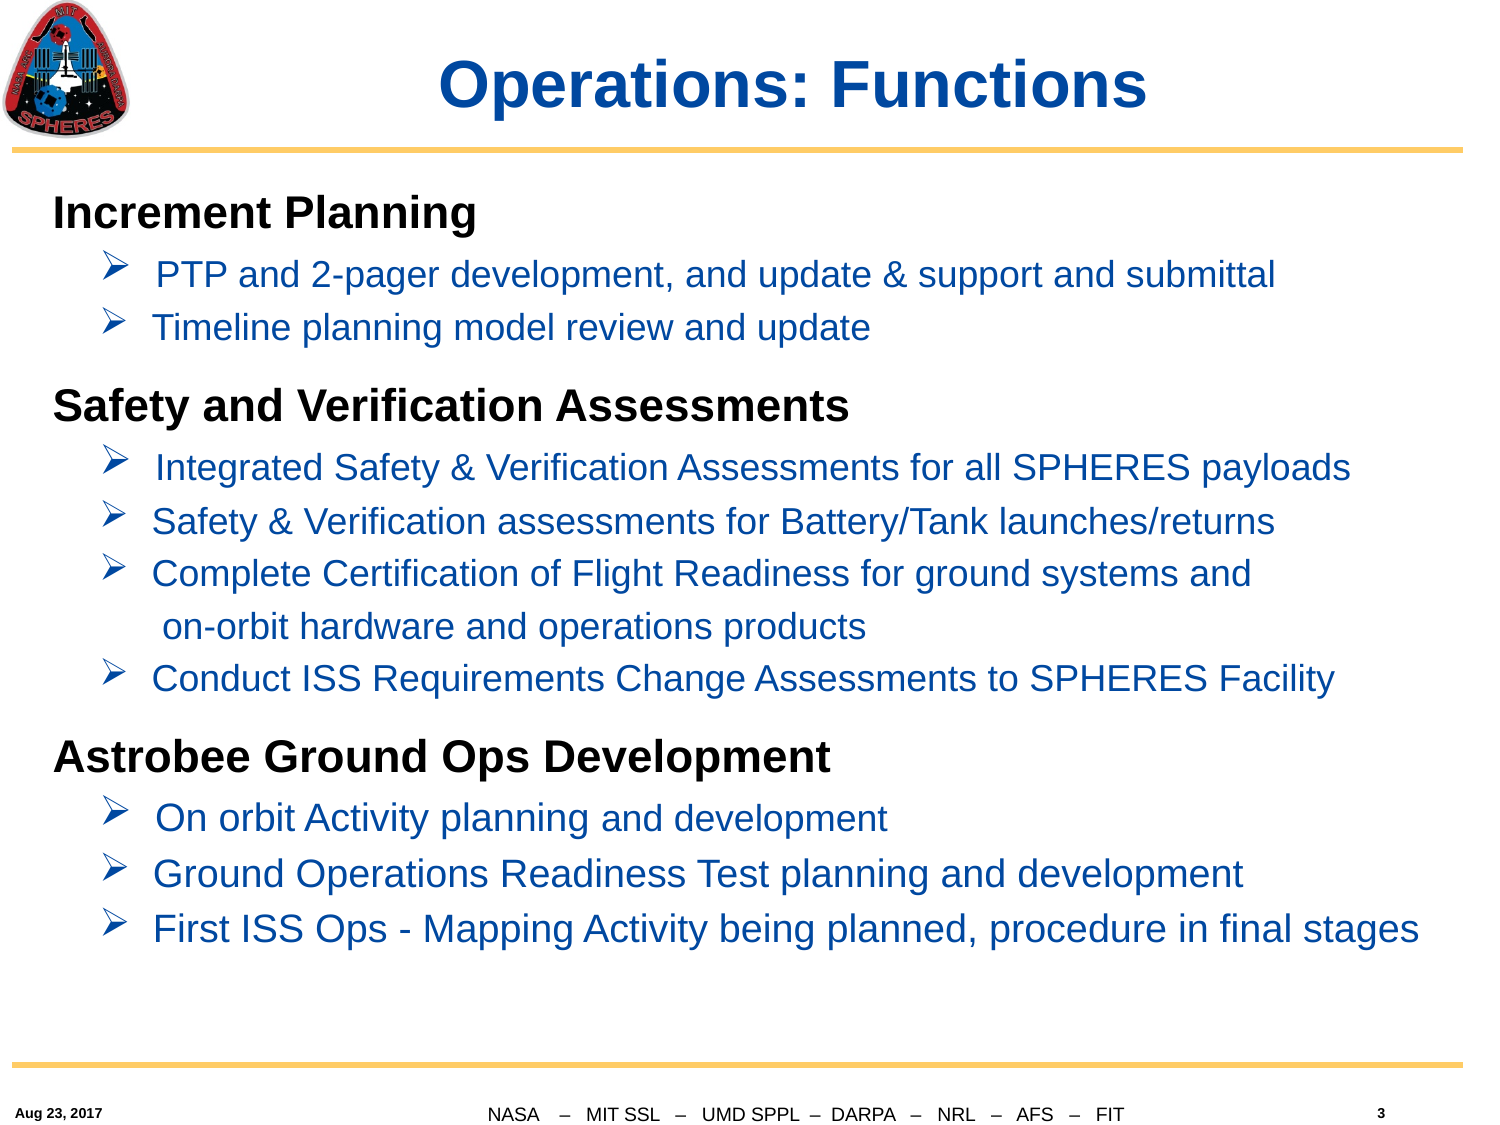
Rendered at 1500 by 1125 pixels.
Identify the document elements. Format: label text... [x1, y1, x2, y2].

picture [0, 0, 131, 139]
title Operations: Functions [137, 24, 1451, 138]
list Increment Planning PTP and 2-pager development, and update & support and submittal Timeline planning model review and update Safety and Verification Assessments Integrated Safety & Verification Assessments for all SPHERES payloads Safety & Verification assessments for Battery/Tank launches/returns Complete Certification of Flight Readiness for ground systems and on-orbit hardware and operations products Conduct ISS Requirements Change Assessments to SPHERES Facility Astrobee Ground Ops Development On orbit Activity planning and development Ground Operations Readiness Test planning and development First ISS Ops - Mapping Activity being planned, procedure in final stages [37, 174, 1463, 1051]
